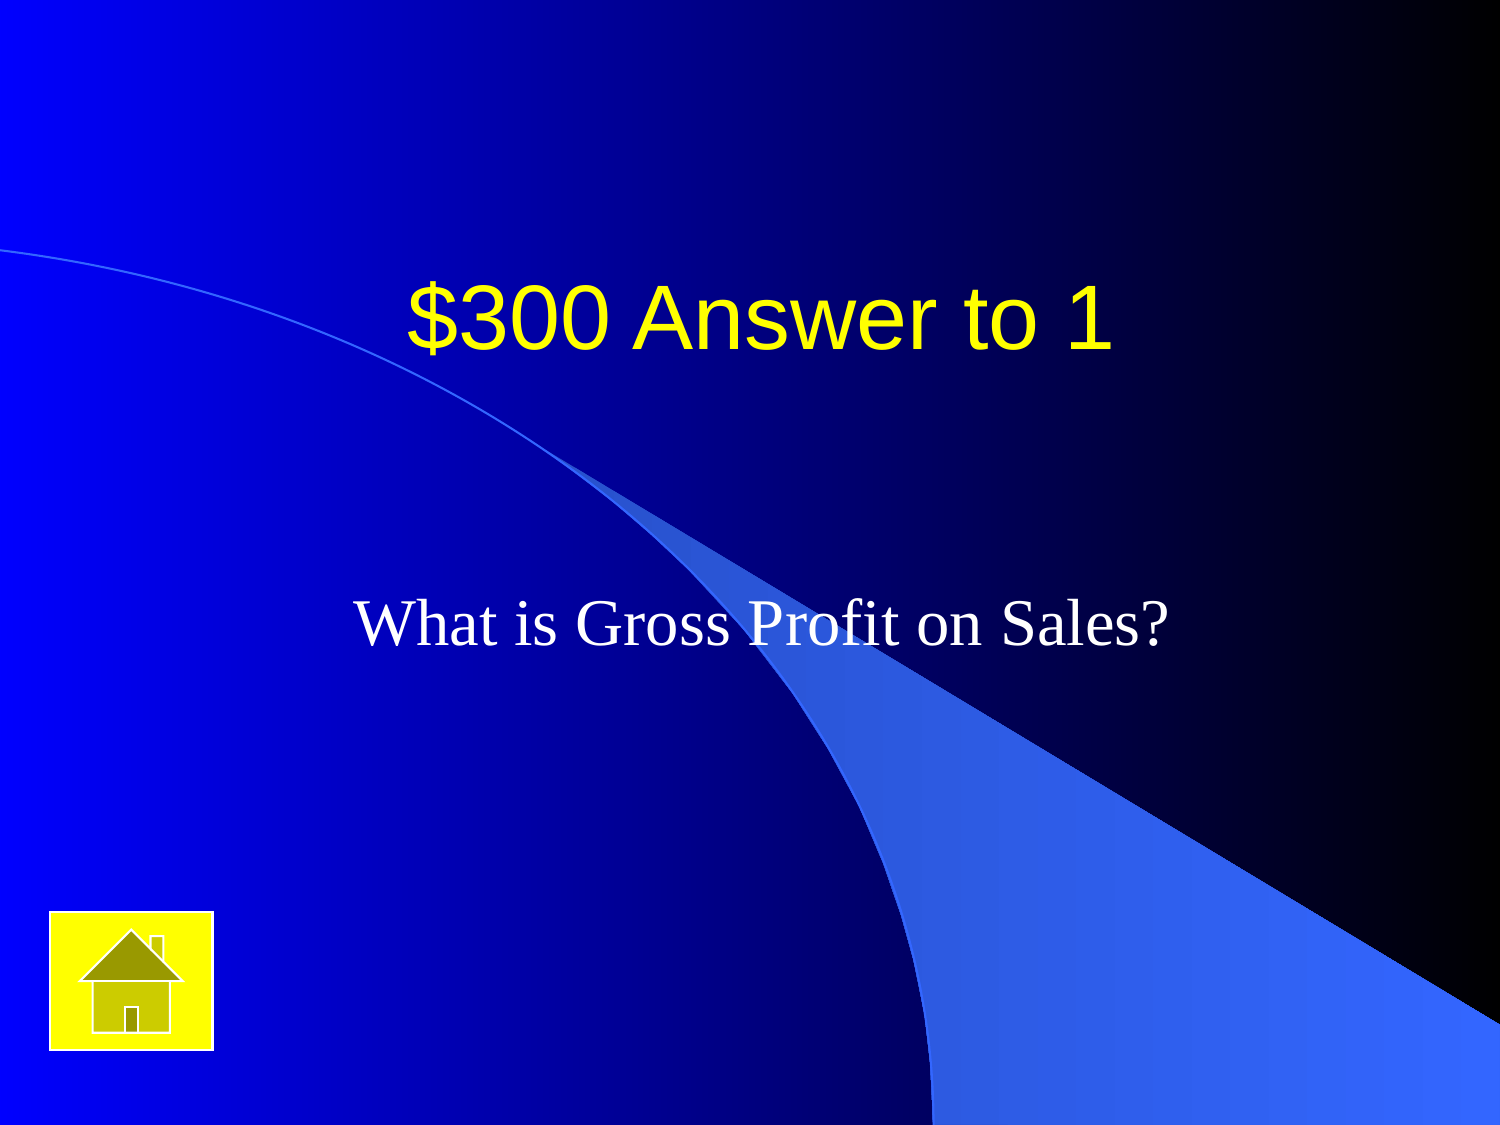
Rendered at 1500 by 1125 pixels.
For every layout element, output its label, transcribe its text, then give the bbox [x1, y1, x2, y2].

title $300 Answer to 1 [124, 187, 1401, 376]
subtitle What is Gross Profit on Sales? [237, 474, 1288, 763]
